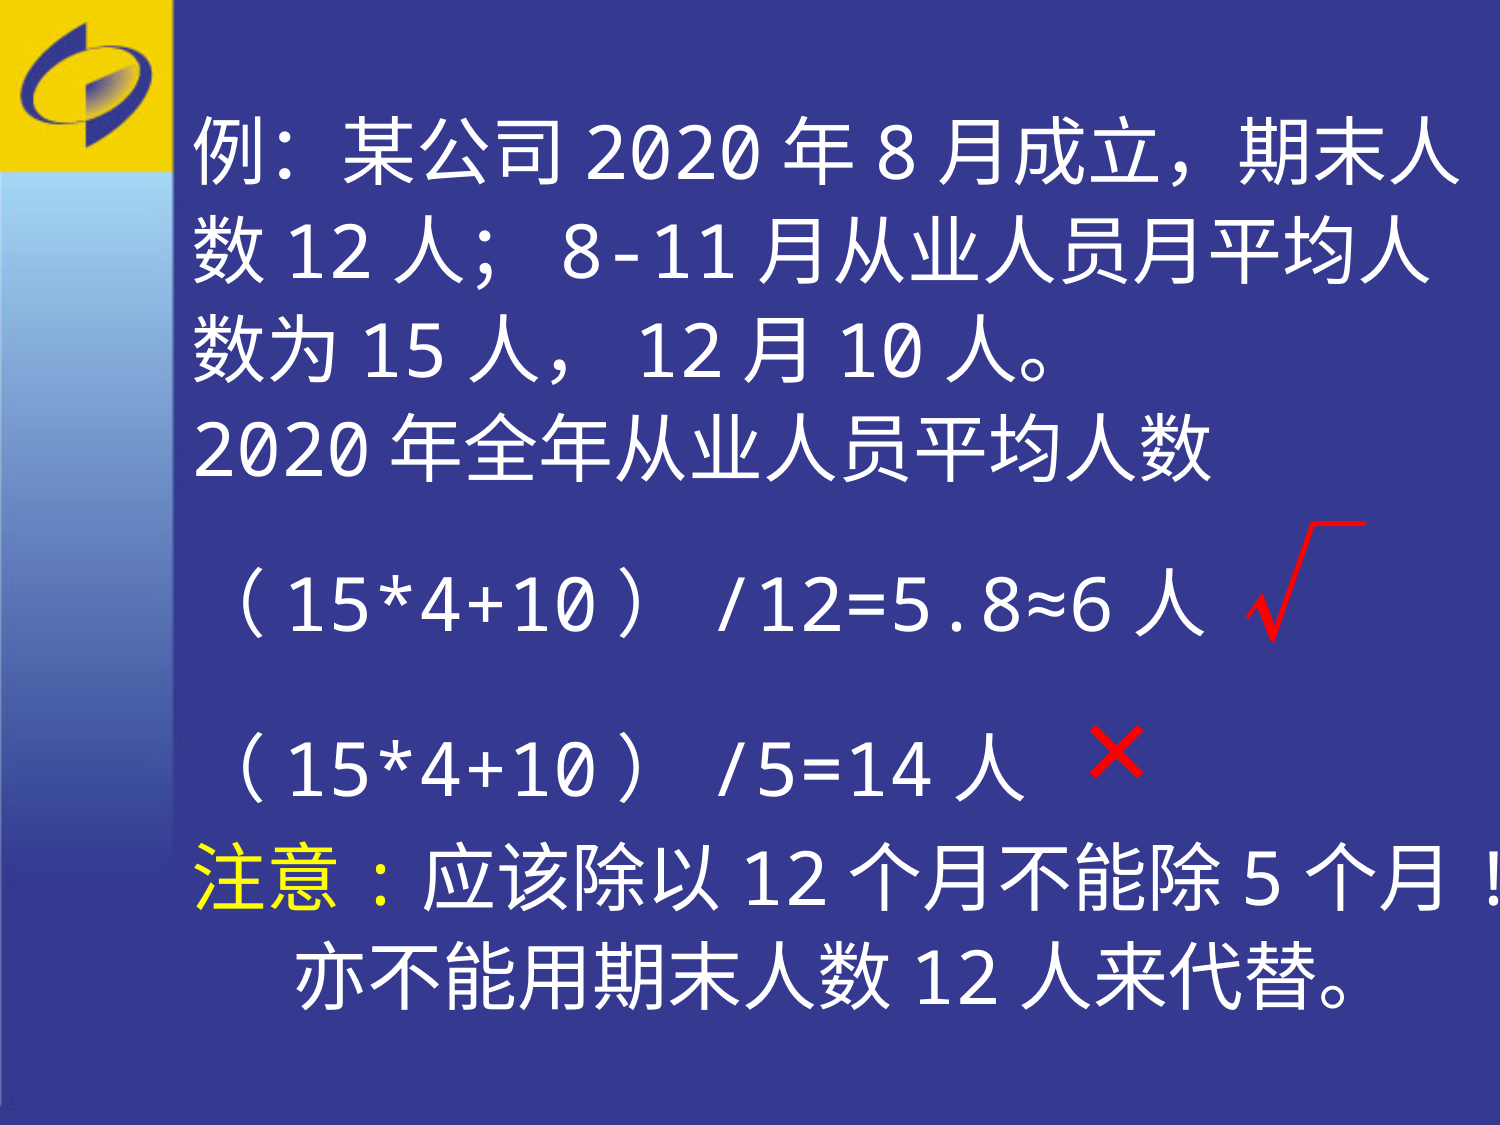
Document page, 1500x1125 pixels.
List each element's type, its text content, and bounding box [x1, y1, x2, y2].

picture [0, 0, 1500, 1125]
text_box 例：某公司2020年8月成立，期末人数12人；8-11月从业人员月平均人数为15人，12月10人。 2020年全年从业人员平均人数 （15*4+10）/12=5.8≈6人 √ （15*4+10）/5=14人 × 注意:应该除以12个月不能除5个月! 亦不能用期末人数12人来代替。 [176, 88, 1497, 1028]
